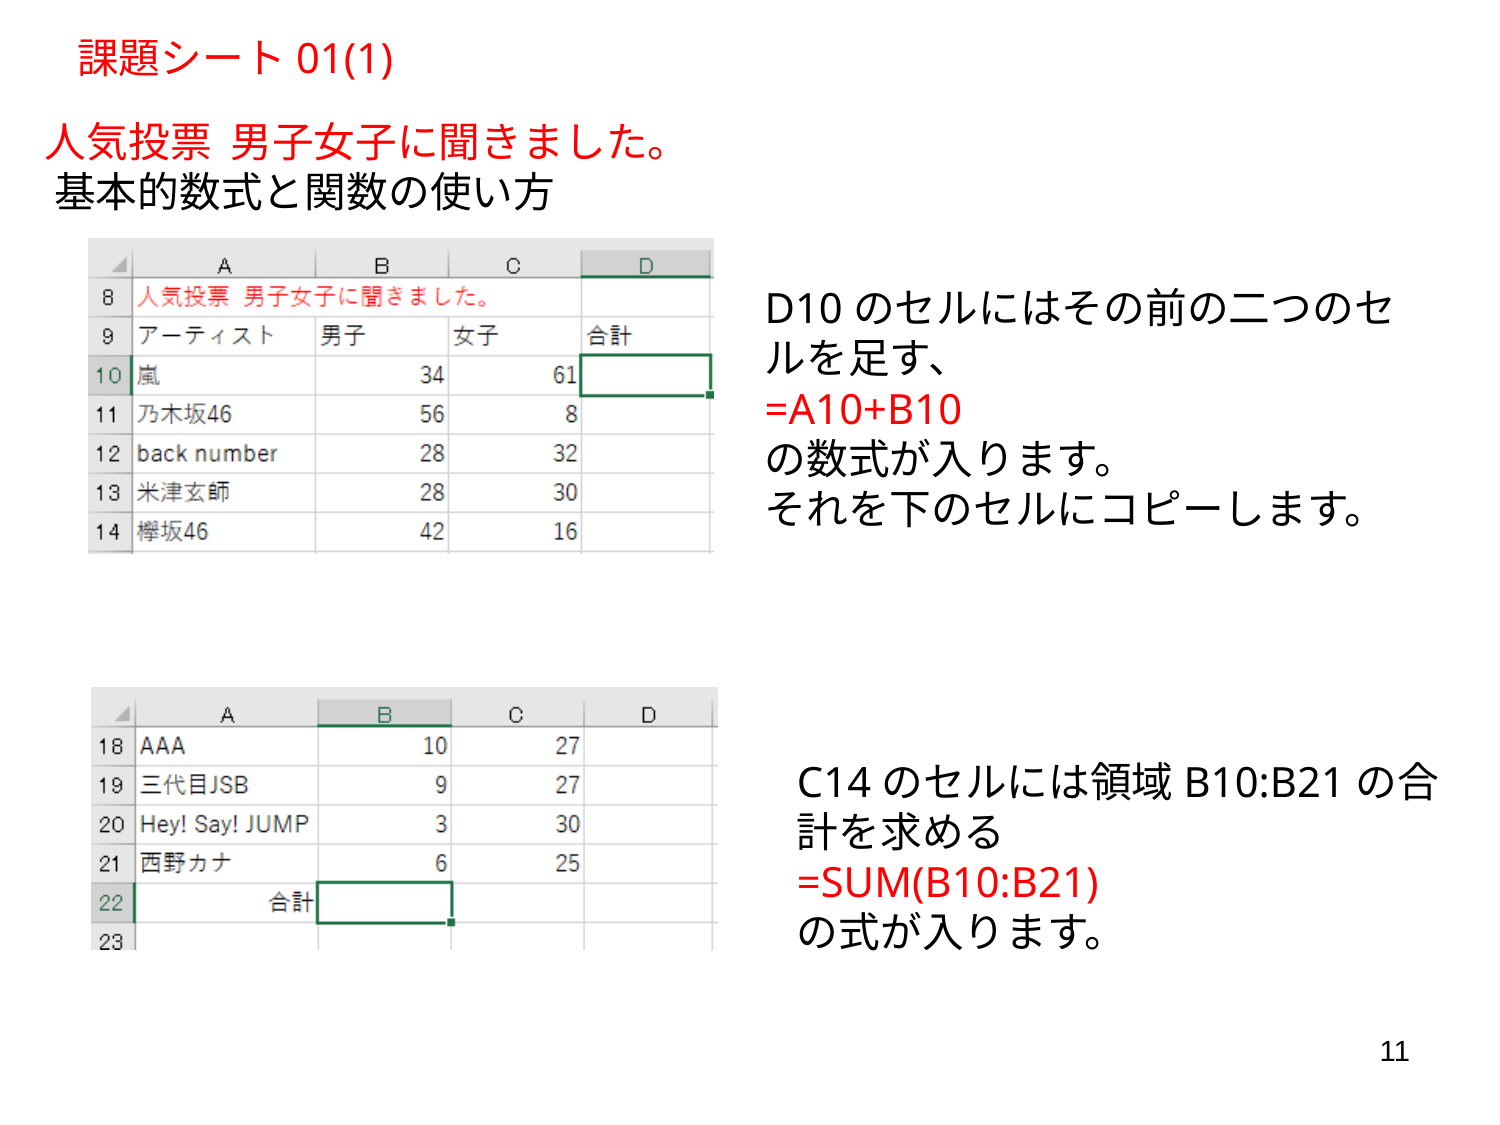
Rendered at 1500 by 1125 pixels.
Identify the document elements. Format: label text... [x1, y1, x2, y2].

text_box C14のセルには領域B10:B21の合計を求める =SUM(B10:B21) の式が入ります。 [782, 748, 1466, 964]
text_box 課題シート01(1) [62, 24, 1366, 90]
text_box D10のセルにはその前の二つのセルを足す、 =A10+B10 の数式が入ります。 それを下のセルにコピーします。 [749, 274, 1425, 540]
slide_number 11 [1074, 1024, 1425, 1103]
text_box 人気投票 男子女子に聞きました。 基本的数式と関数の使い方 [30, 108, 1468, 223]
picture [91, 687, 718, 950]
picture [88, 238, 714, 554]
